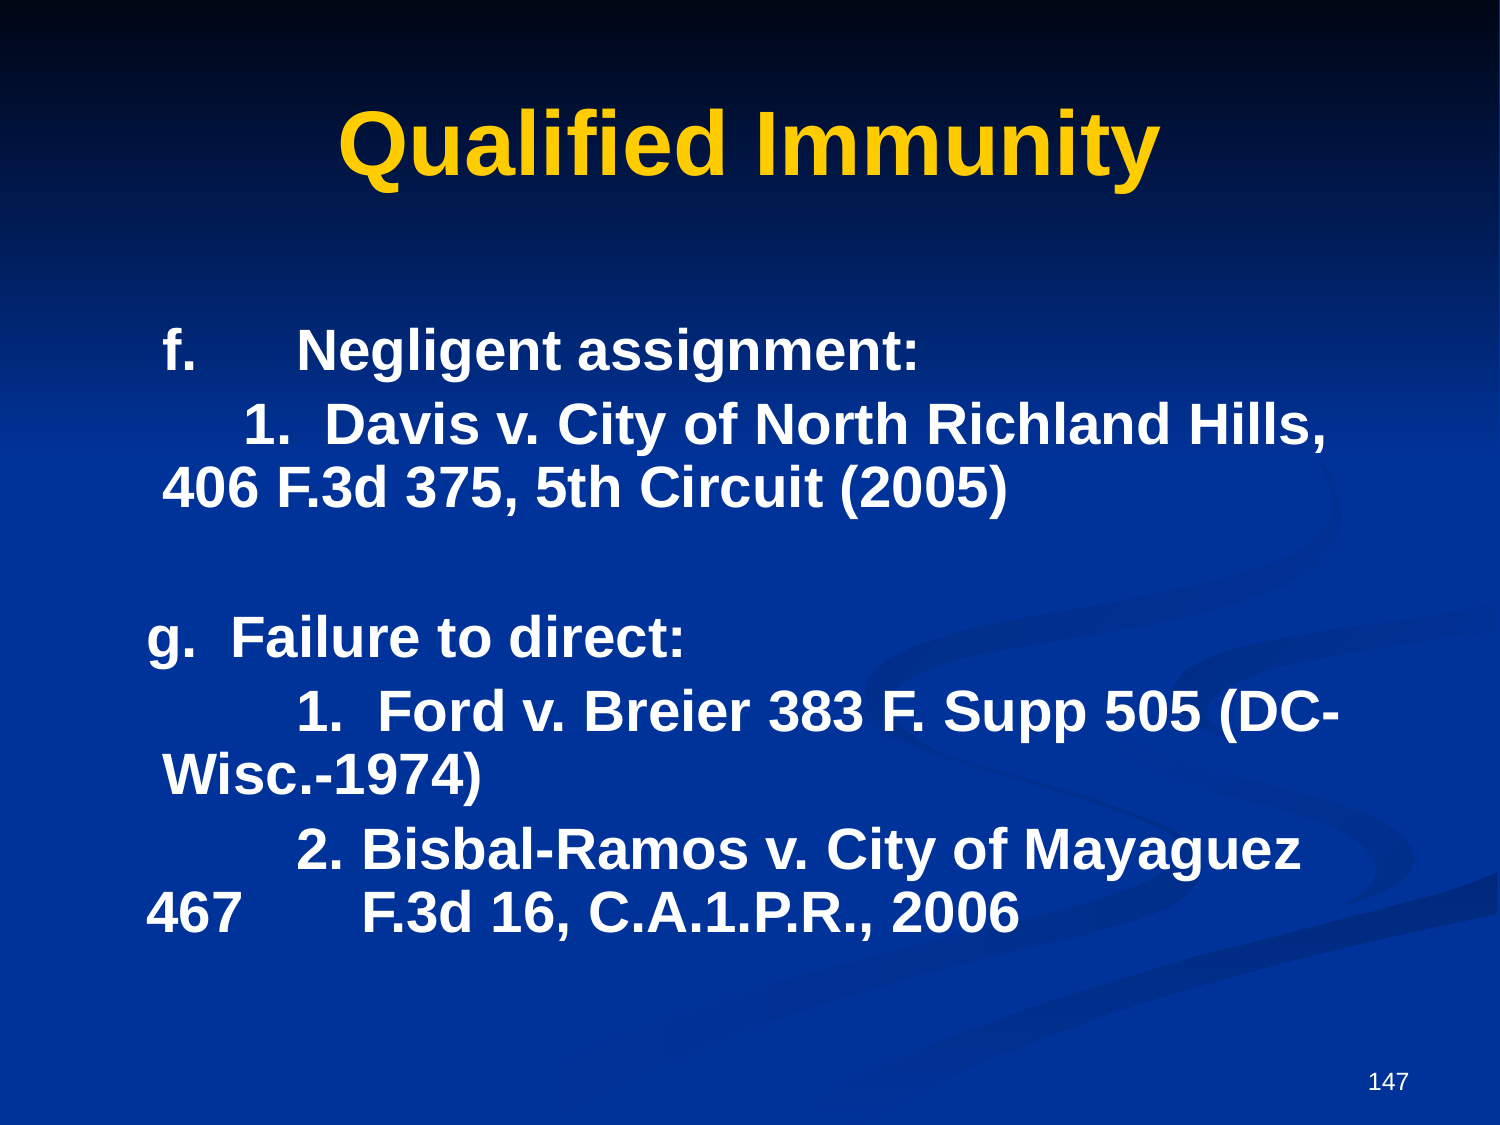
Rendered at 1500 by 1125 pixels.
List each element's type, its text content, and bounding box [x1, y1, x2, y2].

title Qualified Immunity [74, 44, 1426, 233]
list f. Negligent assignment: 1. Davis v. City of North Richland Hills, 406 F.3d 375, 5th Circuit (2005) g. Failure to direct: 1. Ford v. Breier 383 F. Supp 505 (DC- Wisc.-1974) 2. Bisbal-Ramos v. City of Mayaguez 467 F.3d 16, C.A.1.P.R., 2006 [74, 312, 1426, 1125]
